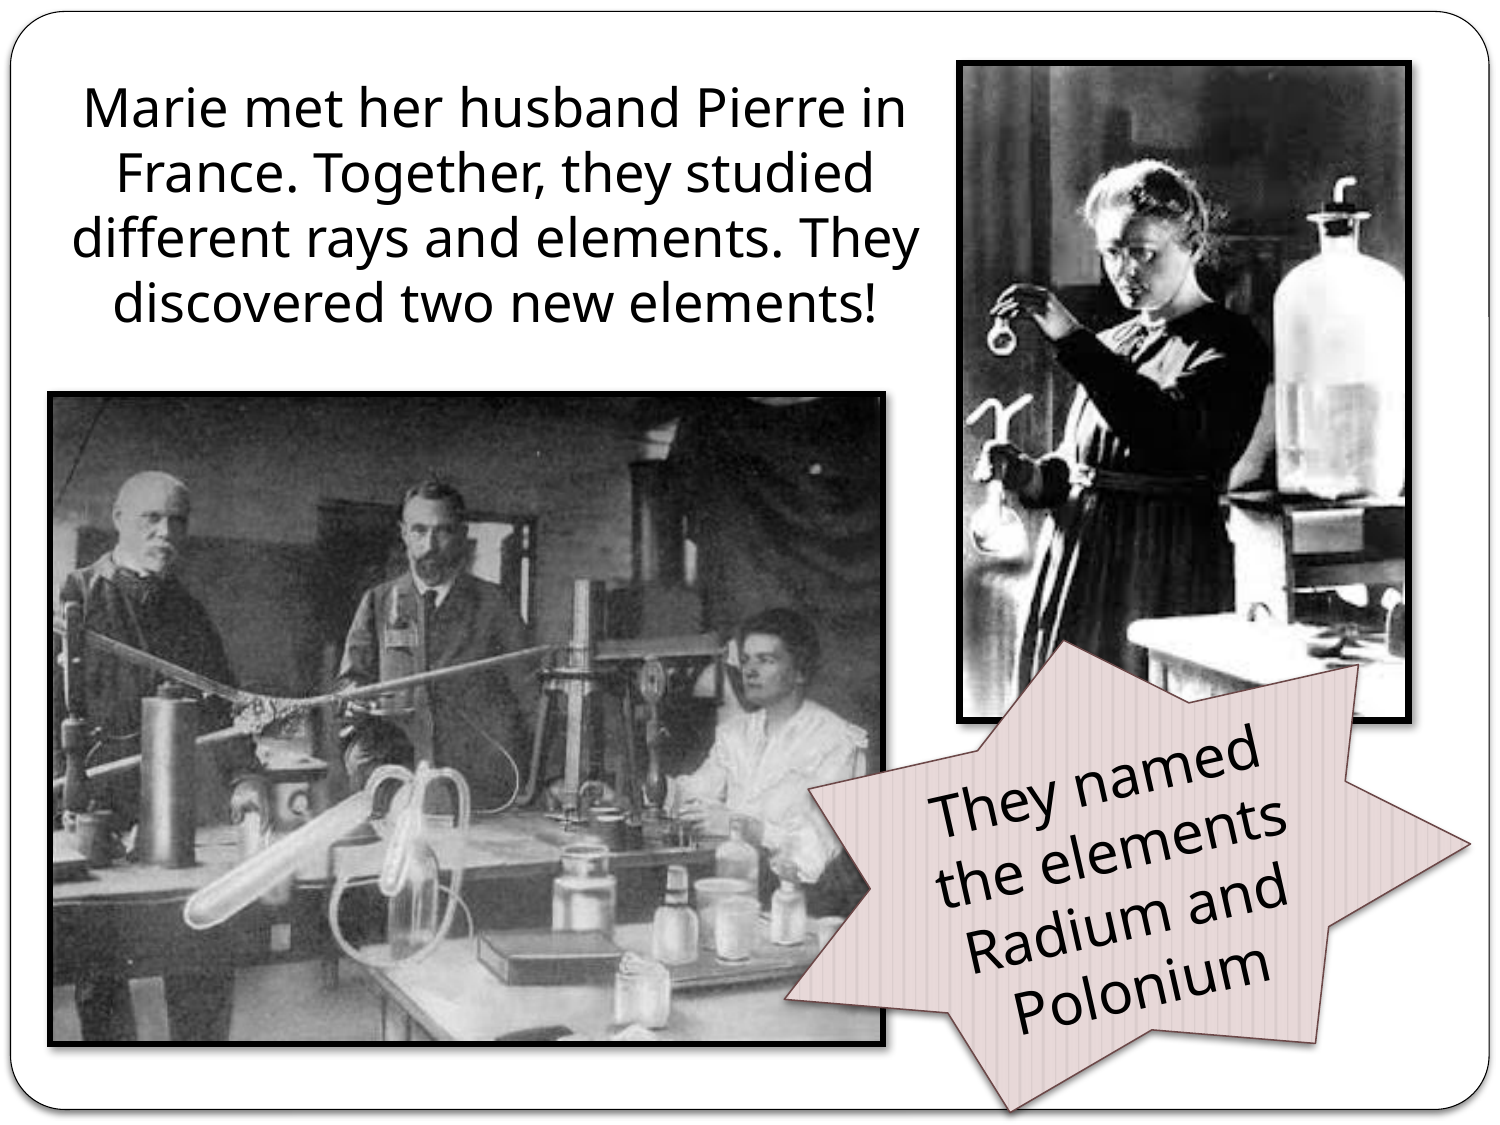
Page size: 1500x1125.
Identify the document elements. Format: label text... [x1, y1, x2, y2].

picture [52, 396, 881, 1041]
text_box Marie met her husband Pierre in France. Together, they studied different rays and elements. They discovered two new elements! [17, 66, 955, 341]
picture [962, 66, 1406, 718]
text_box They named the elements Radium and Polonium [884, 729, 1472, 1114]
